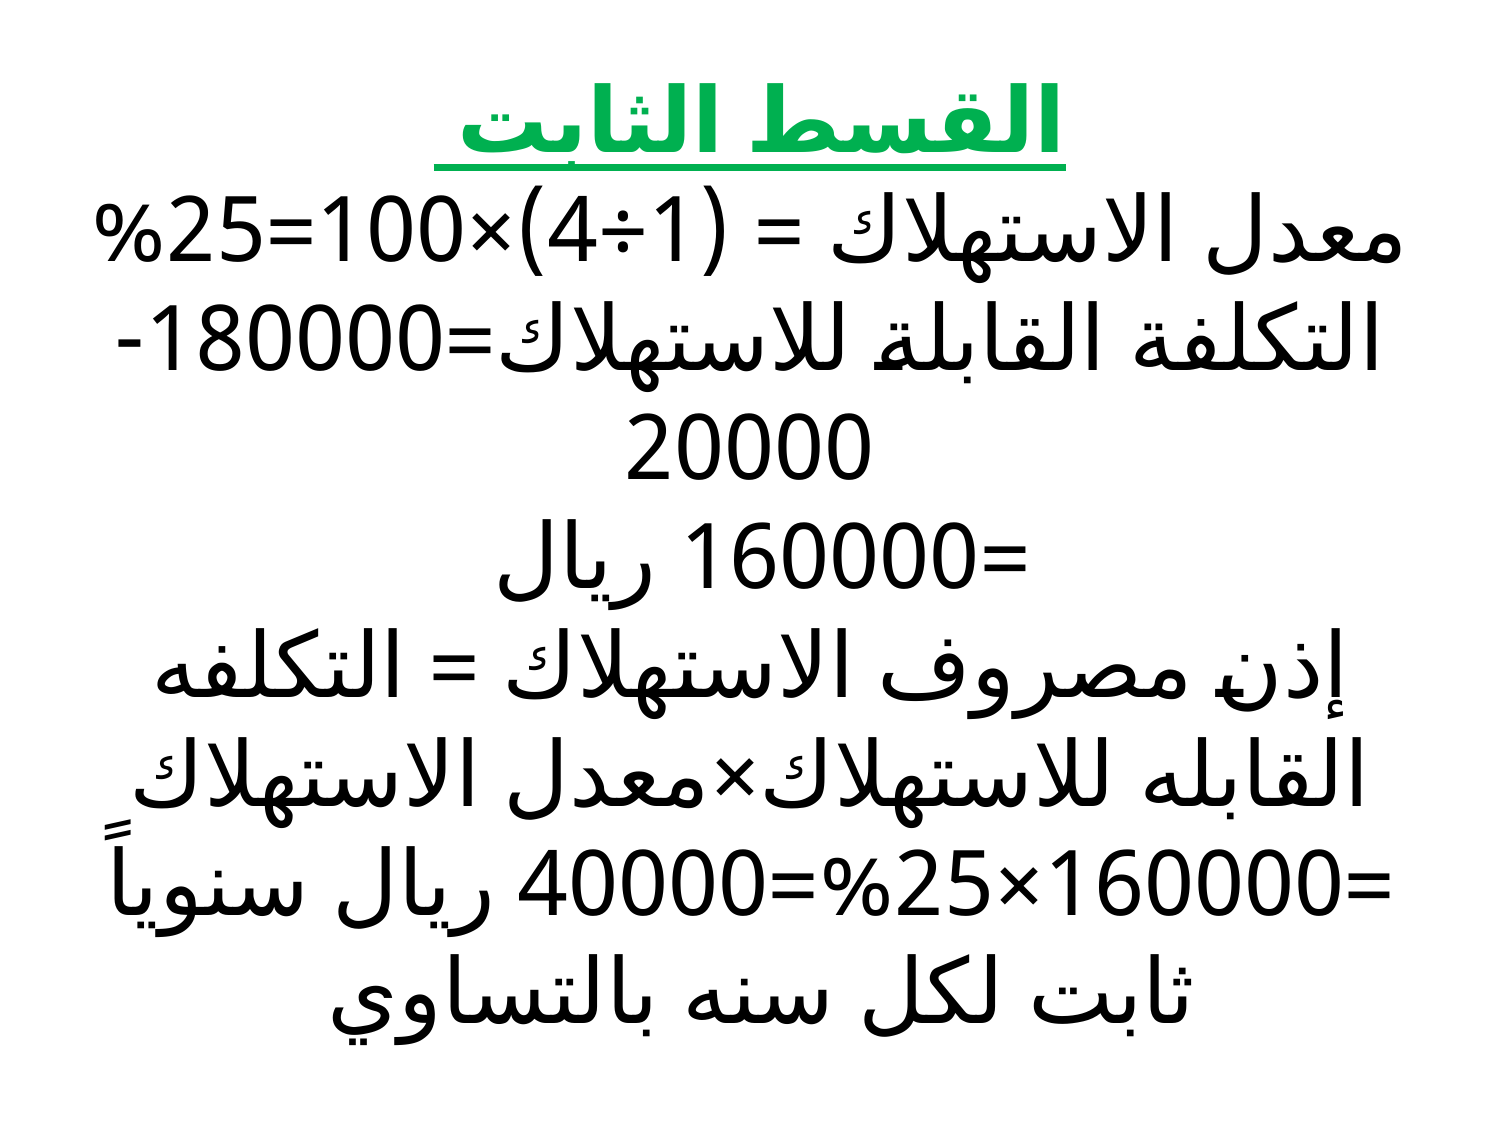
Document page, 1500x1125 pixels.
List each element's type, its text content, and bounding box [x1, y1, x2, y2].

title القسط الثابت معدل الاستهلاك = (1÷4)×100=25% التكلفة القابلة للاستهلاك=180000-20000 =160000 ريال إذن مصروف الاستهلاك = التكلفه القابله للاستهلاك×معدل الاستهلاك =160000×25%=40000 ريال سنوياً ثابت لكل سنه بالتساوي [75, 45, 1425, 1059]
